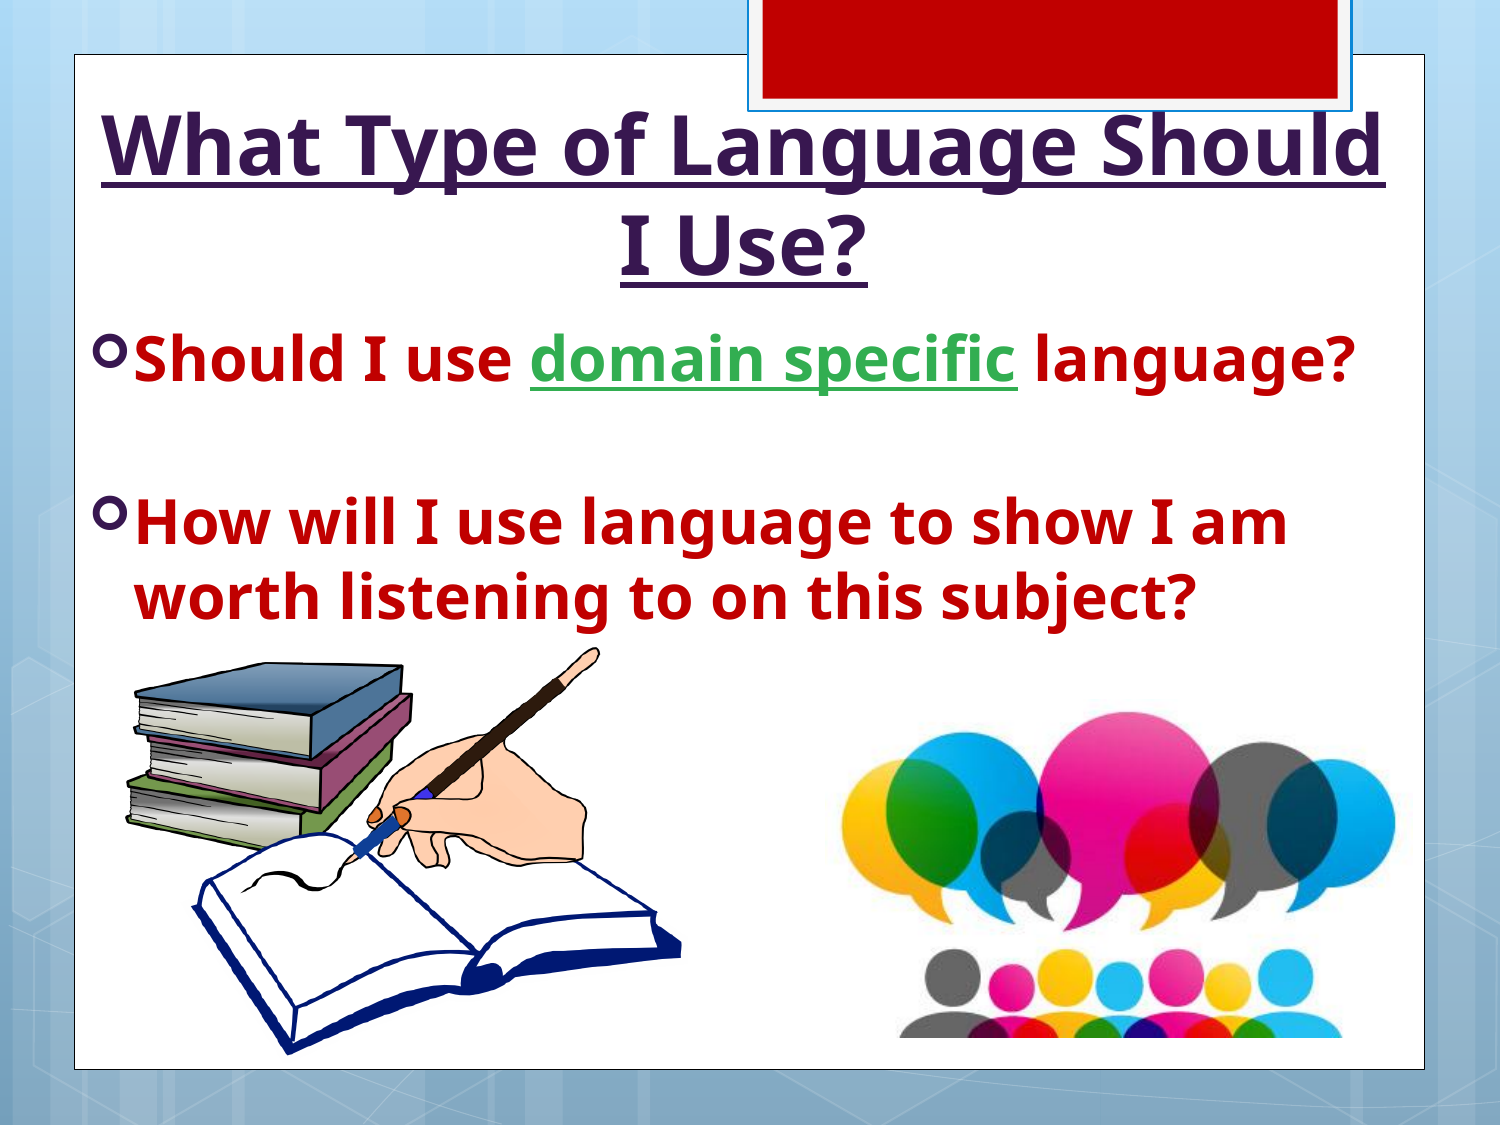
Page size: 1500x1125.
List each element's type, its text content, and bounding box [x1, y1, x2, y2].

picture [124, 647, 688, 1063]
title What Type of Language Should I Use? [75, 112, 1413, 300]
picture [825, 699, 1413, 1038]
list Should I use domain specific language? How will I use language to show I am worth listening to on this subject? [62, 311, 1425, 888]
